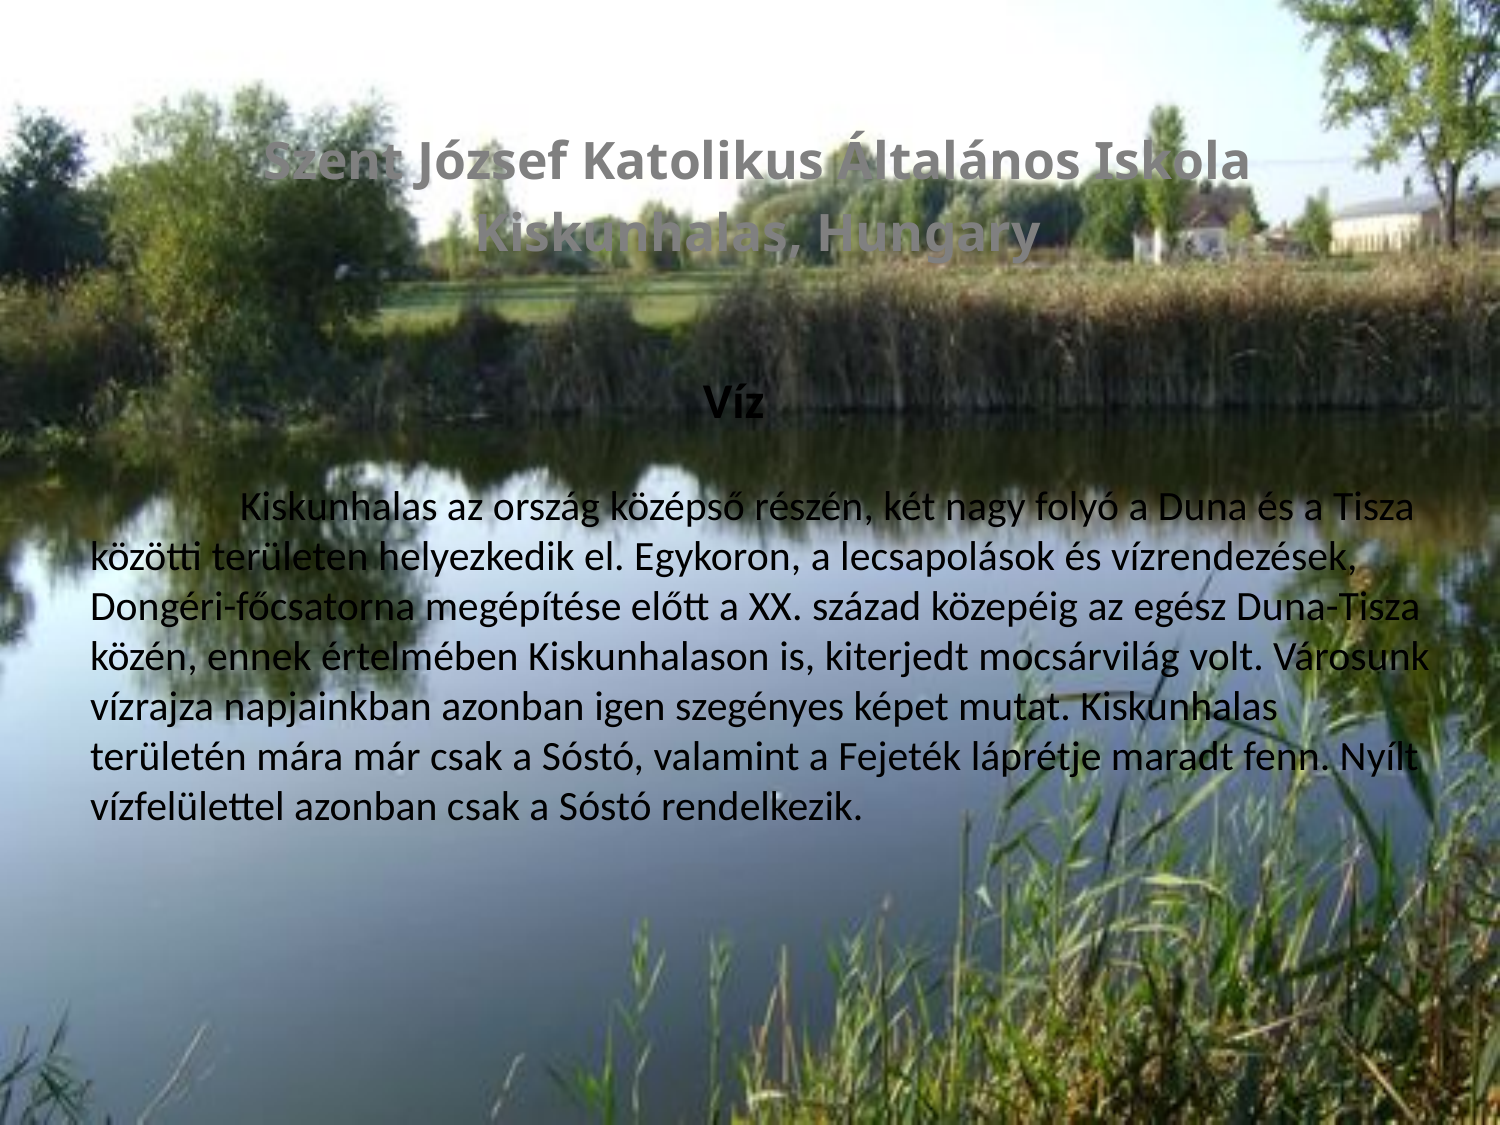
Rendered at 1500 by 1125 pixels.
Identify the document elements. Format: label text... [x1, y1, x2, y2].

list Szent József Katolikus Általános Iskola Kiskunhalas, Hungary [74, 116, 1442, 270]
picture [0, 0, 1500, 1125]
title Víz Kiskunhalas az ország középső részén, két nagy folyó a Duna és a Tisza közötti területen helyezkedik el. Egykoron, a lecsapolások és vízrendezések, Dongéri-főcsatorna megépítése előtt a XX. század közepéig az egész Duna-Tisza közén, ennek értelmében Kiskunhalason is, kiterjedt mocsárvilág volt. Városunk vízrajza napjainkban azonban igen szegényes képet mutat. Kiskunhalas területén mára már csak a Sóstó, valamint a Fejeték láprétje maradt fenn. Nyílt vízfelülettel azonban csak a Sóstó rendelkezik. [74, 398, 1448, 799]
